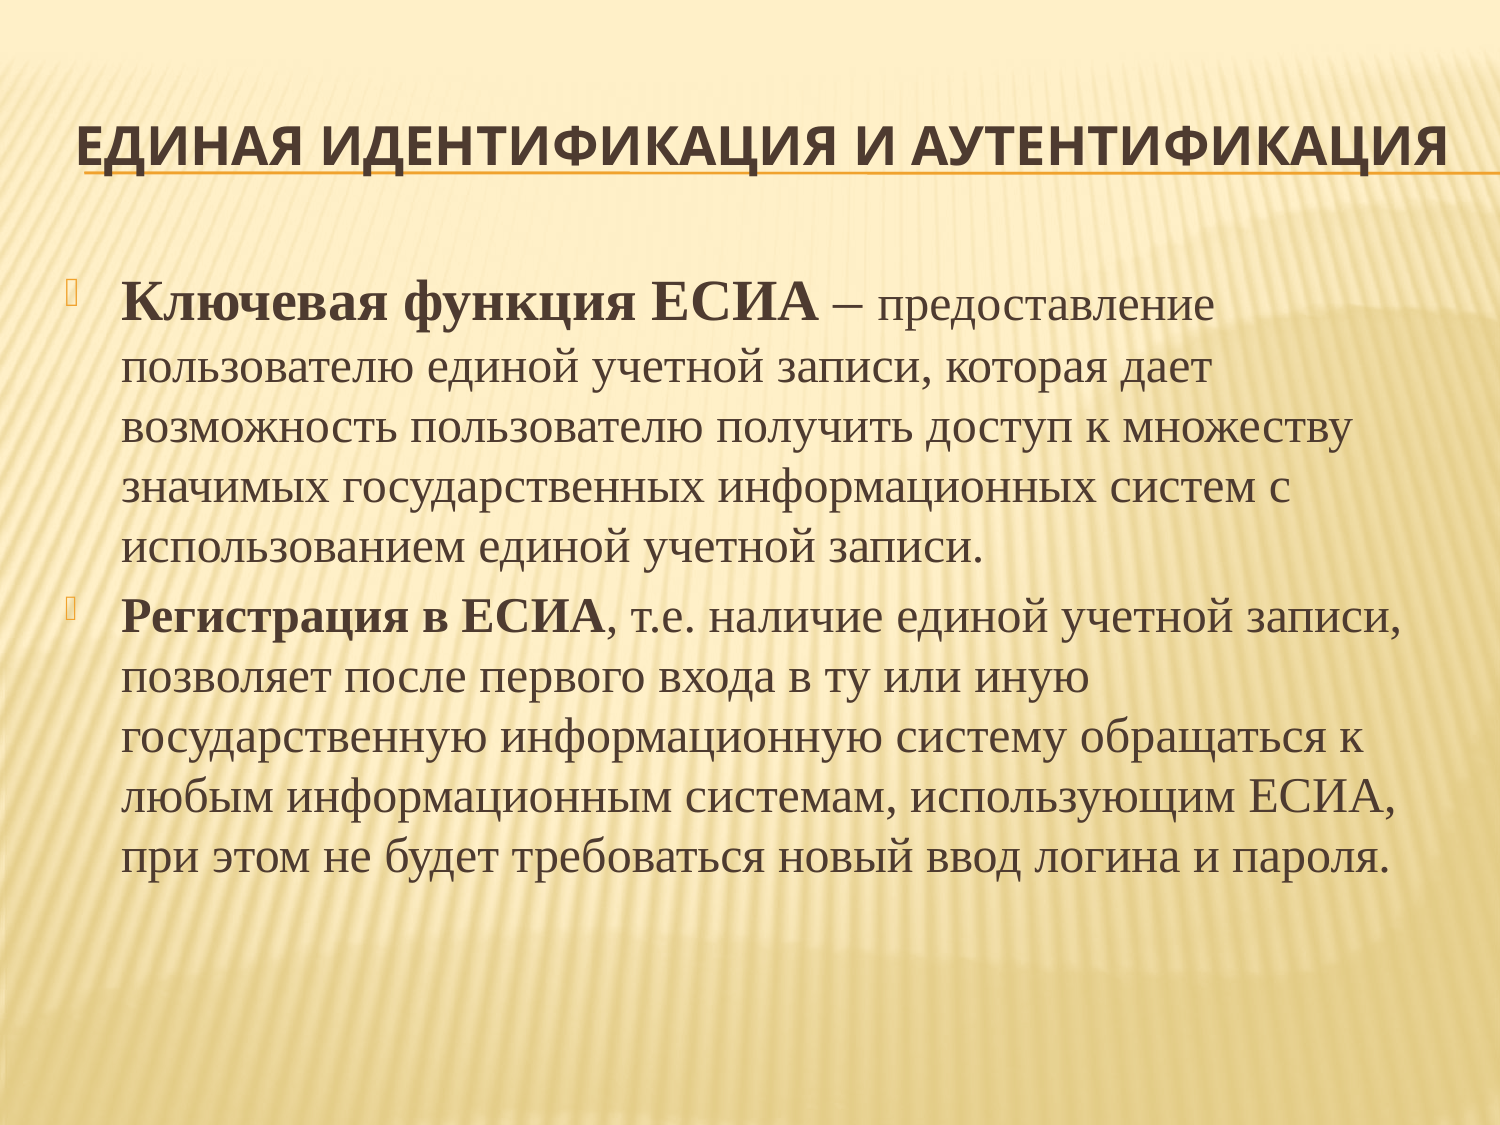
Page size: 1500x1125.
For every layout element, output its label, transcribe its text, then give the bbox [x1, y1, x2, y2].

title Единая идентификация и аутентификация [50, 75, 1475, 213]
list Ключевая функция ЕСИА – предоставление пользователю единой учетной записи, которая дает возможность пользователю получить доступ к множеству значимых государственных информационных систем с использованием единой учетной записи. Регистрация в ЕСИА, т.е. наличие единой учетной записи, позволяет после первого входа в ту или иную государственную информационную систему обращаться к любым информационным системам, использующим ЕСИА, при этом не будет требоваться новый ввод логина и пароля. [50, 254, 1475, 998]
